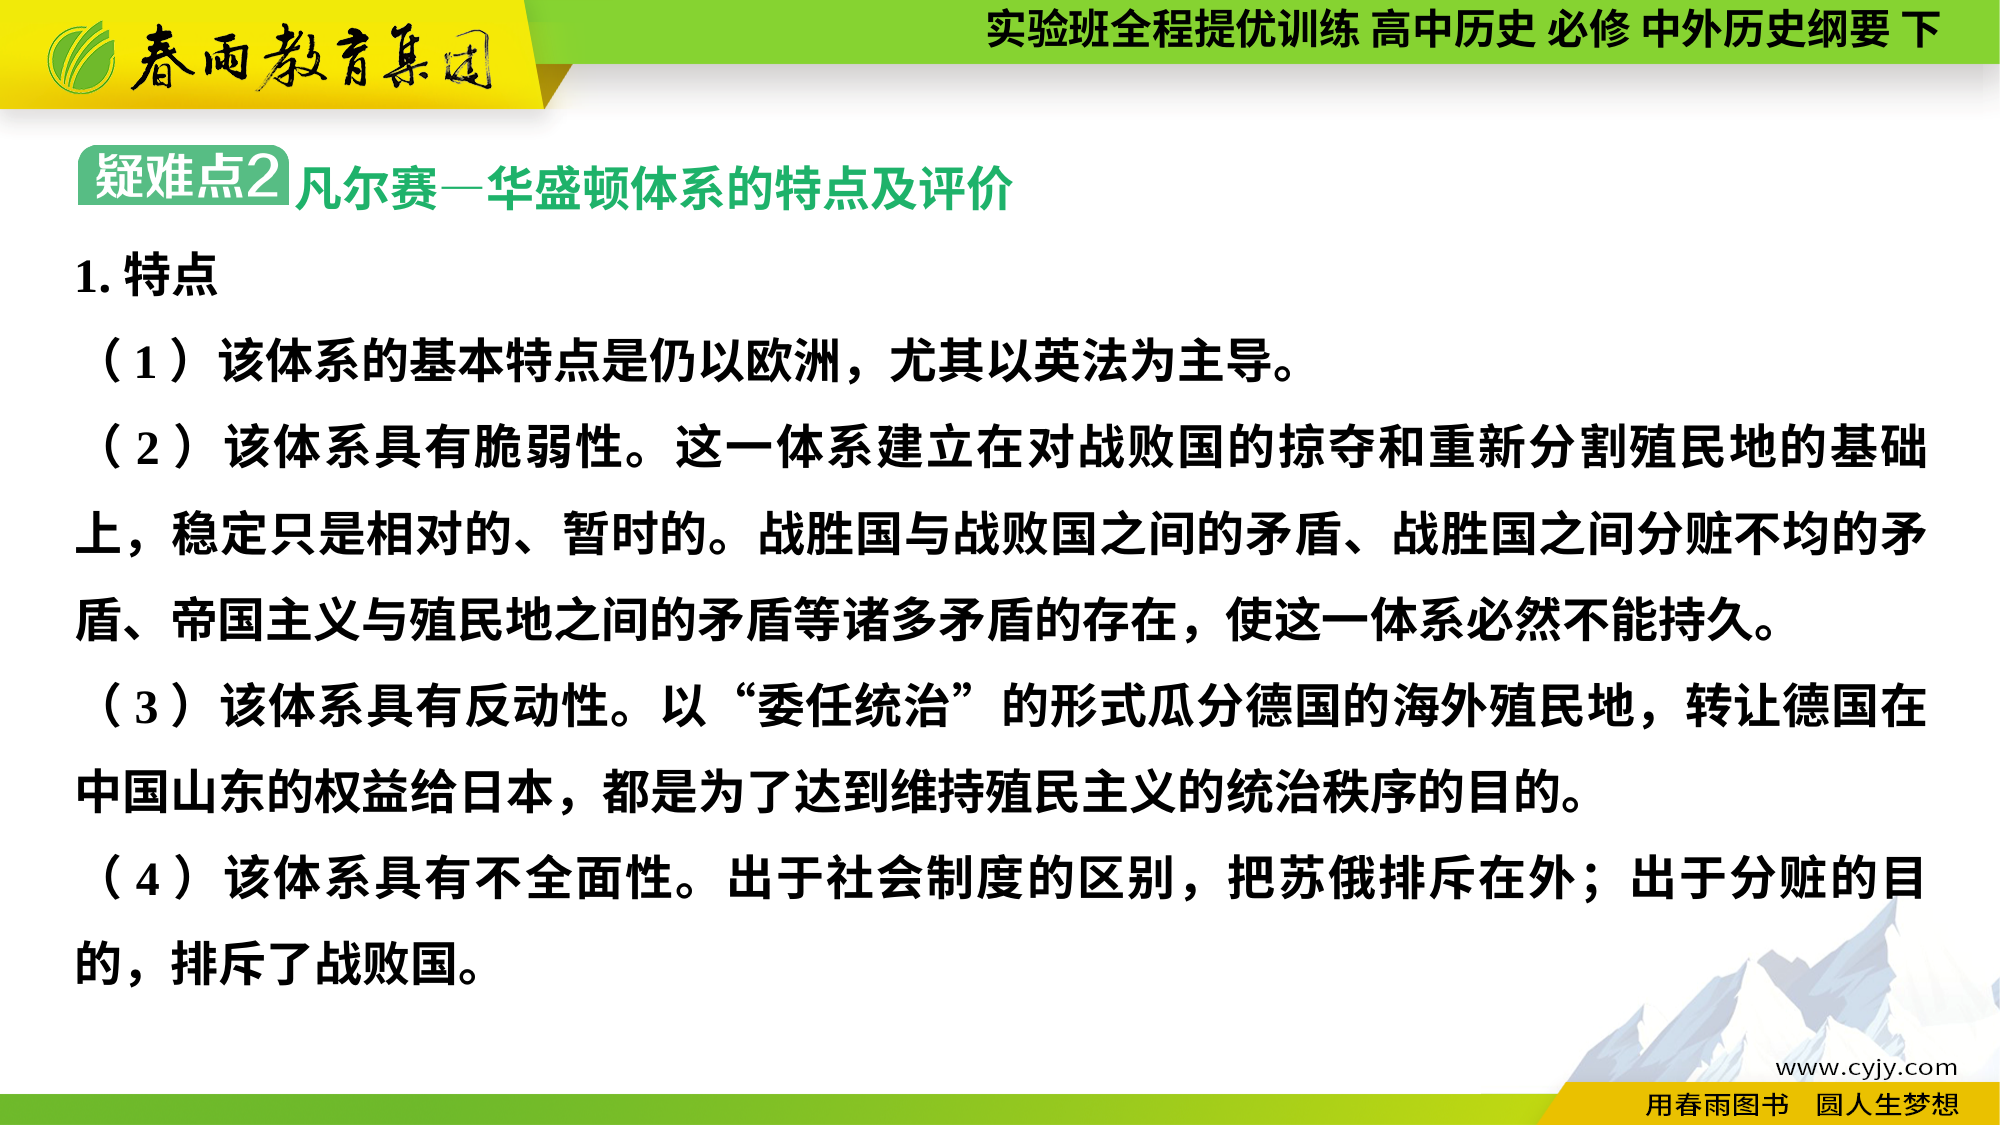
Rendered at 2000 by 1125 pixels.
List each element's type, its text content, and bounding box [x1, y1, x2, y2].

picture [0, 0, 2000, 1125]
list 凡尔赛—华盛顿体系的特点及评价 1.特点 （1）该体系的基本特点是仍以欧洲，尤其以英法为主导。 （2）该体系具有脆弱性。这一体系建立在对战败国的掠夺和重新分割殖民地的基础上，稳定只是相对的、暂时的。战胜国与战败国之间的矛盾、战胜国之间分赃不均的矛盾、帝国主义与殖民地之间的矛盾等诸多矛盾的存在，使这一体系必然不能持久。 （3）该体系具有反动性。以“委任统治”的形式瓜分德国的海外殖民地，转让德国在中国山东的权益给日本，都是为了达到维持殖民主义的统治秩序的目的。 （4）该体系具有不全面性。出于社会制度的区别，把苏俄排斥在外；出于分赃的目的，排斥了战败国。 [59, 122, 1944, 998]
